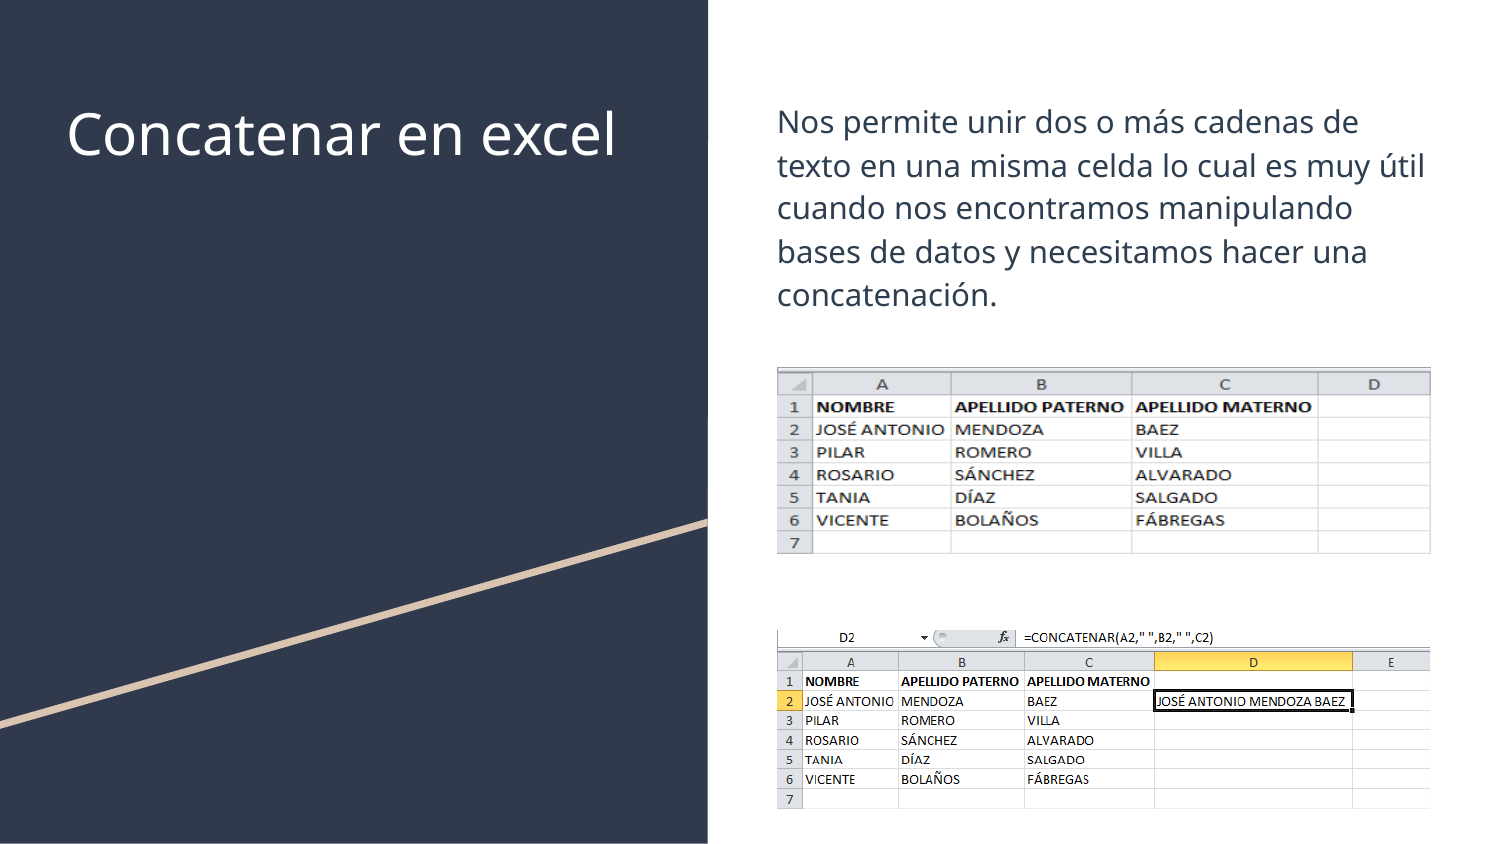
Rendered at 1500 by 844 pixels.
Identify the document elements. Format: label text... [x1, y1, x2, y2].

picture [776, 367, 1431, 554]
title Concatenar en excel [51, 82, 660, 494]
list Nos permite unir dos o más cadenas de texto en una misma celda lo cual es muy útil cuando nos encontramos manipulando bases de datos y necesitamos hacer una concatenación. [761, 82, 1446, 755]
picture [776, 629, 1431, 817]
